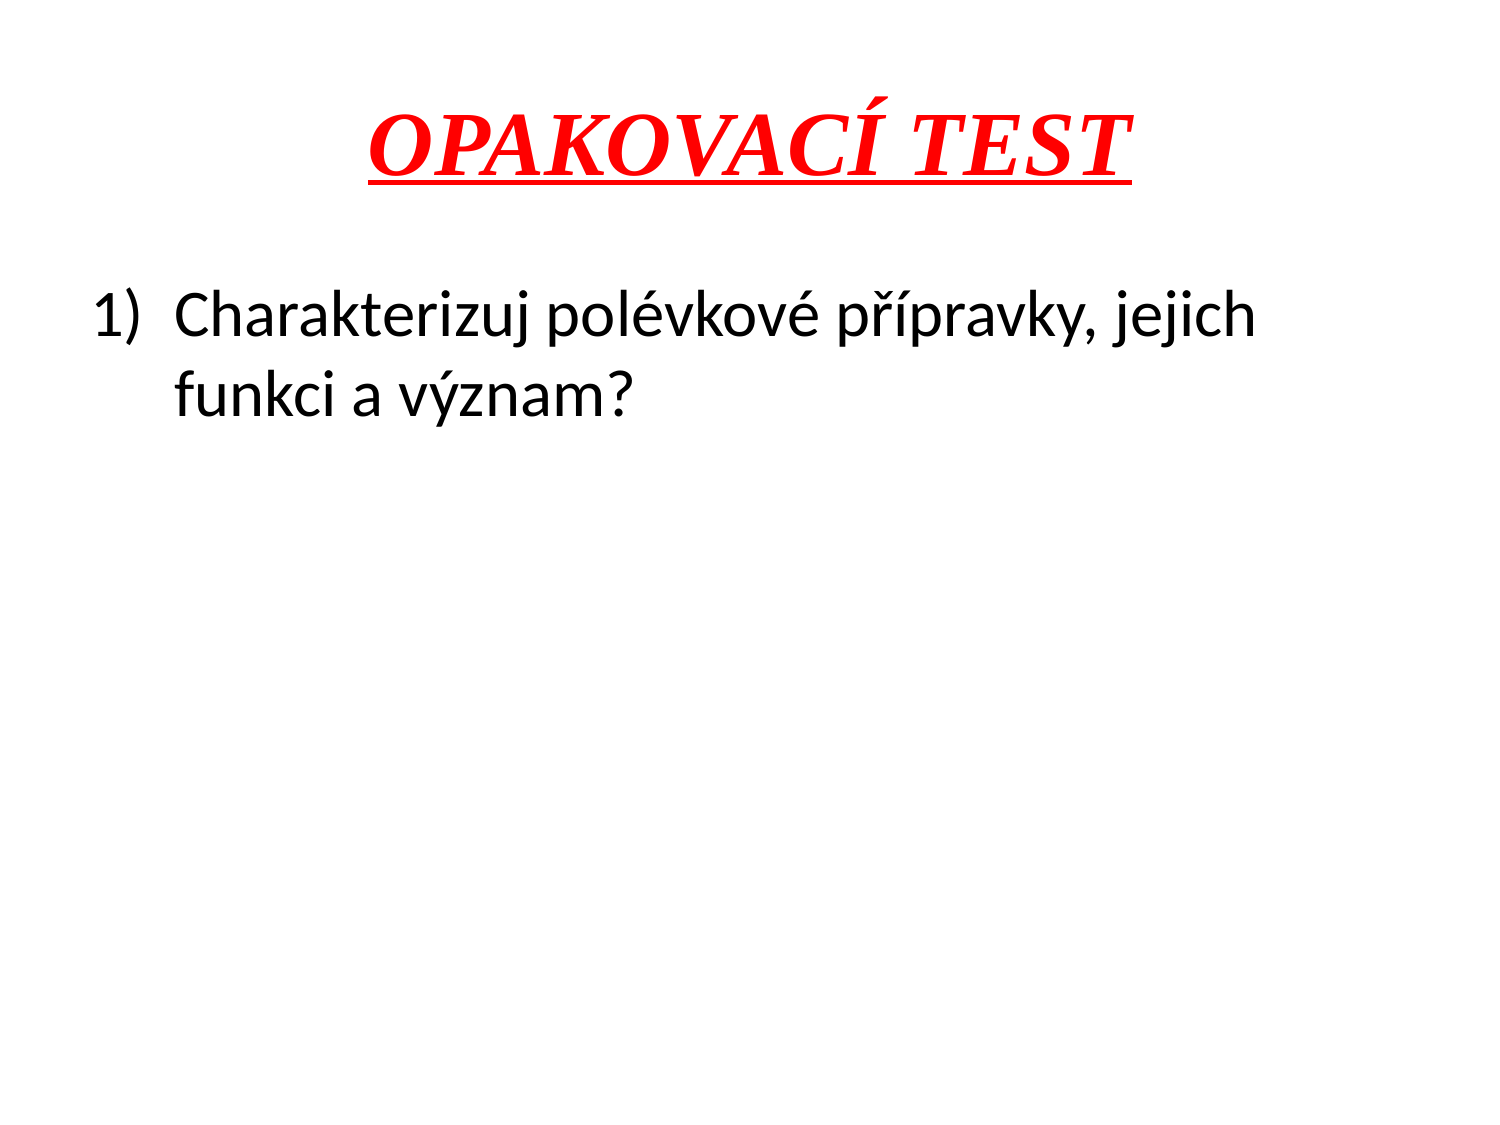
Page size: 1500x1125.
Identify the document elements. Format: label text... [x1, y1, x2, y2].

title OPAKOVACÍ TEST [75, 45, 1425, 233]
list Charakterizuj polévkové přípravky, jejich funkci a význam? [75, 262, 1425, 1005]
